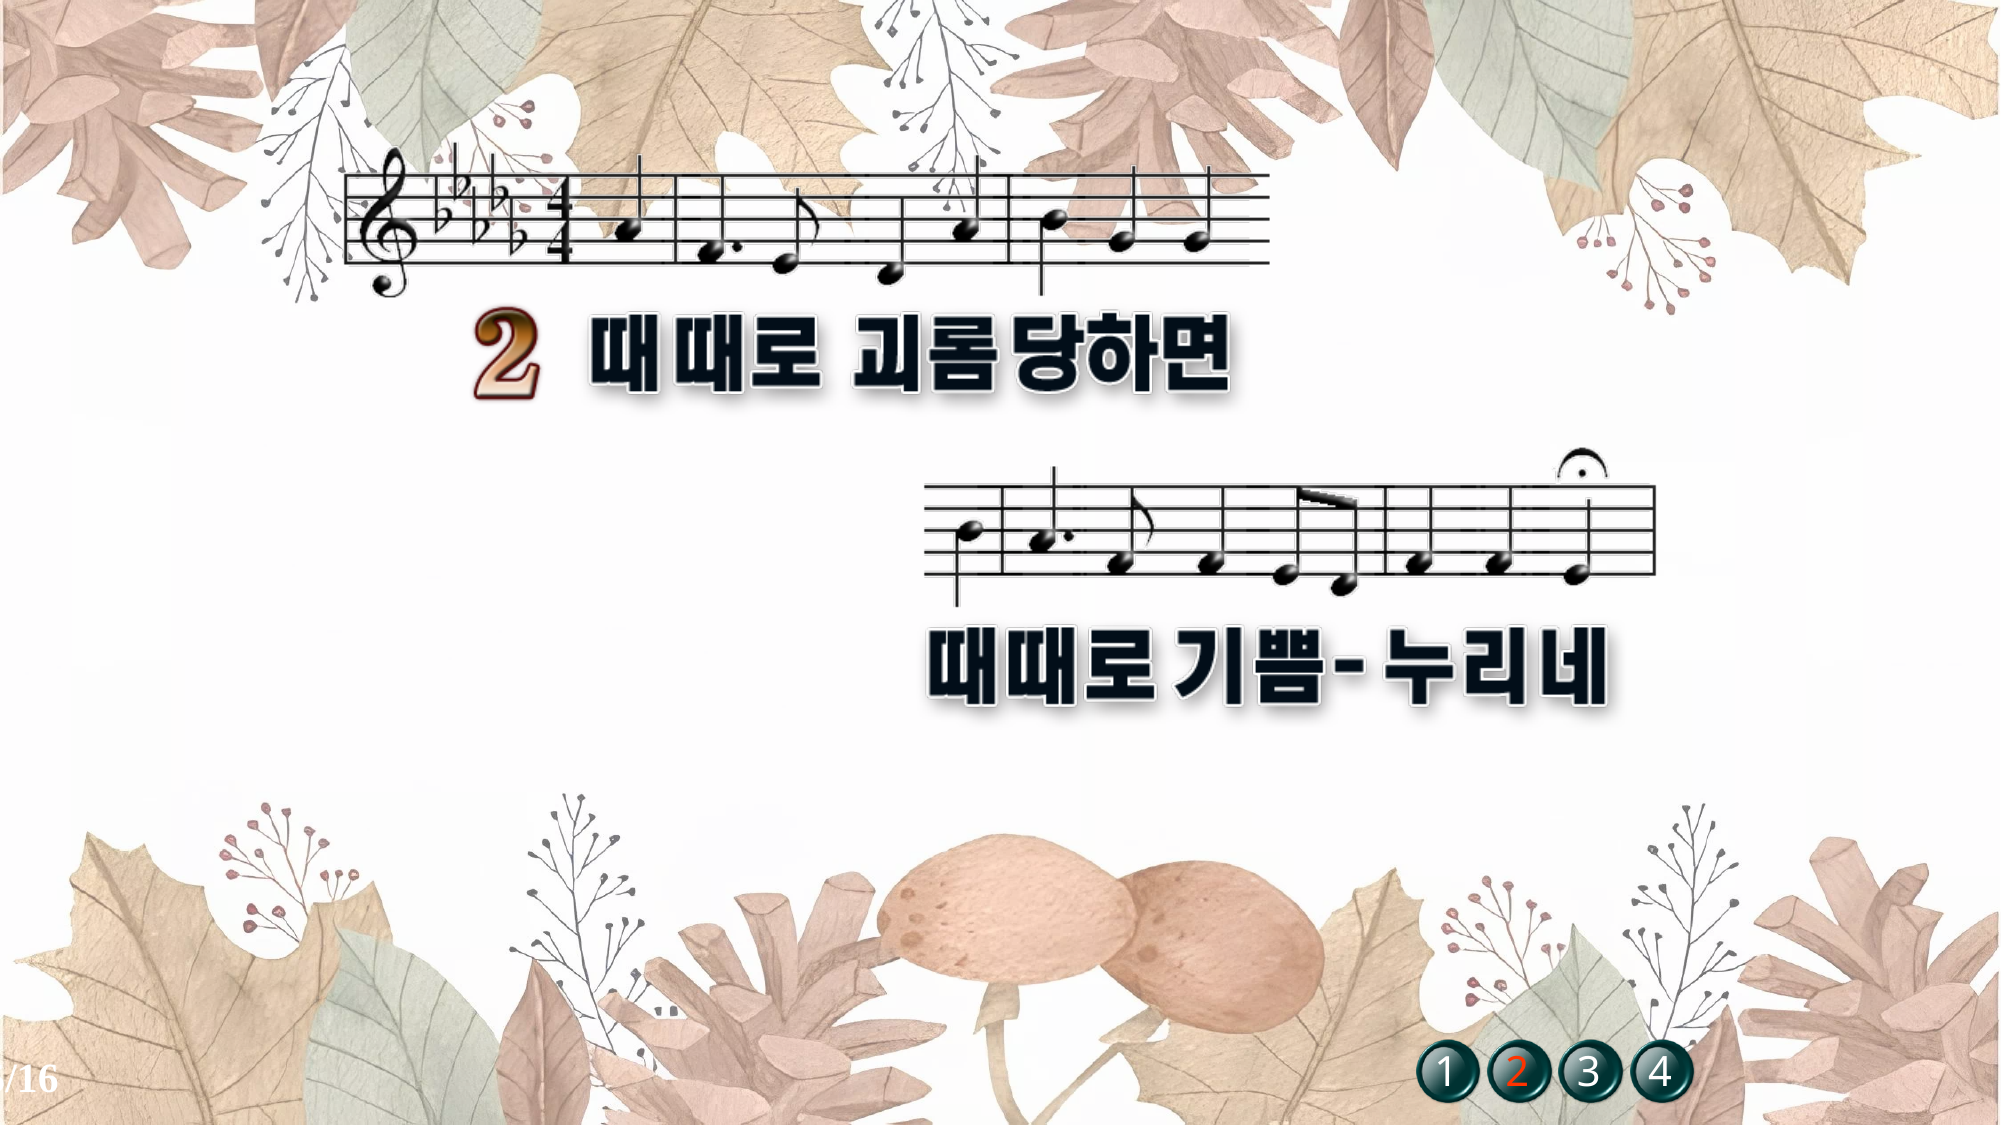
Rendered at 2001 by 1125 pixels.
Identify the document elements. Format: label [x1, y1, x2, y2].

text_box [1484, 1035, 1555, 1106]
picture [0, 0, 2001, 1125]
text_box [1413, 1035, 1484, 1106]
text_box [1627, 1035, 1697, 1106]
text_box [1555, 1035, 1626, 1106]
